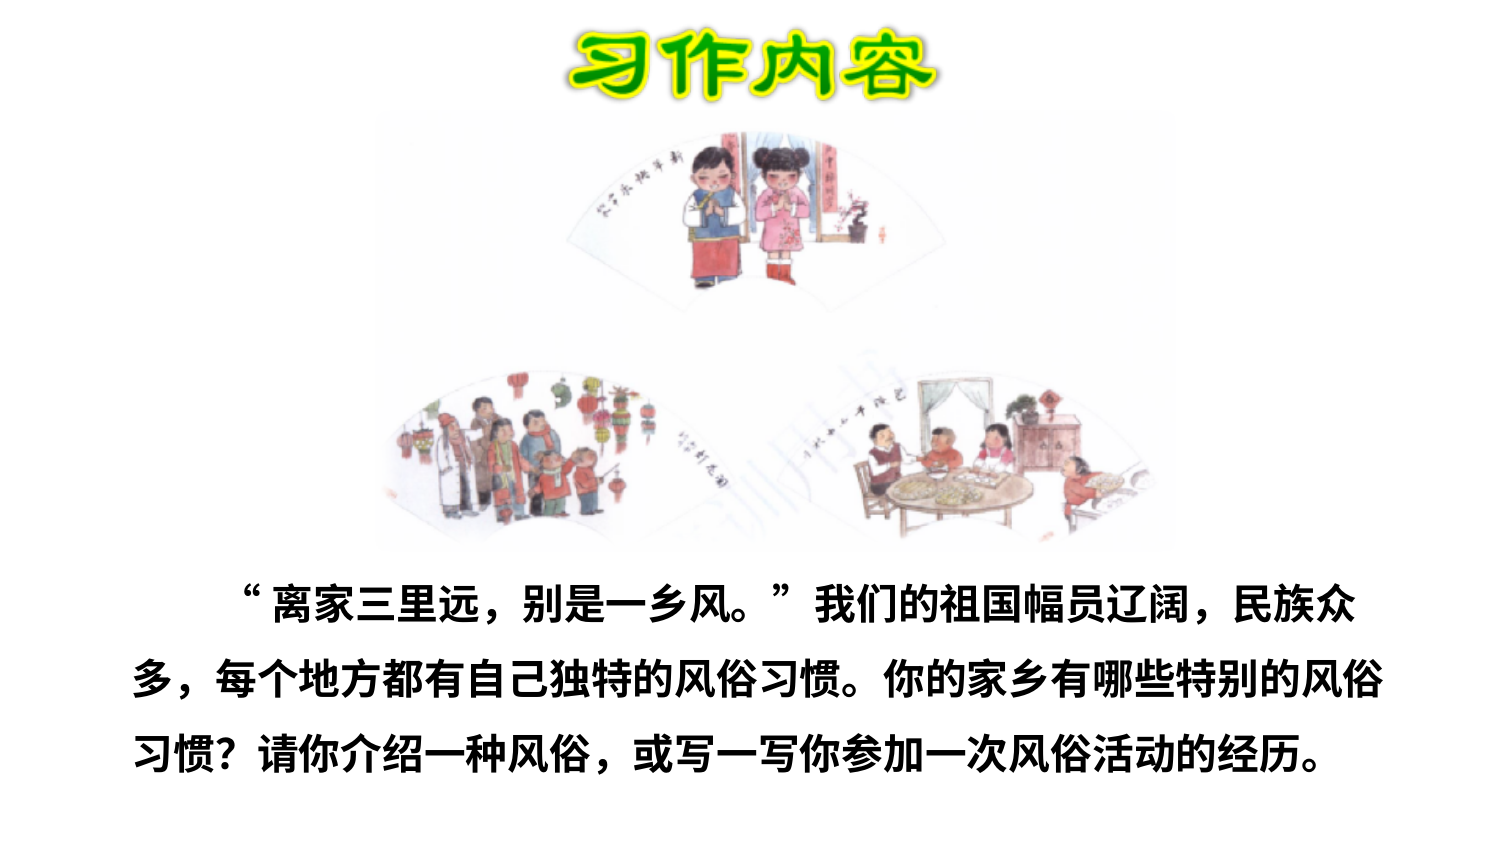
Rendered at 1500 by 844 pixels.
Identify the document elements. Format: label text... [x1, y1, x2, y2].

picture [375, 0, 1176, 552]
text_box “离家三里远，别是一乡风。”我们的祖国幅员辽阔，民族众多，每个地方都有自己独特的风俗习惯。你的家乡有哪些特别的风俗习惯？请你介绍一种风俗，或写一写你参加一次风俗活动的经历。 [117, 545, 1412, 786]
